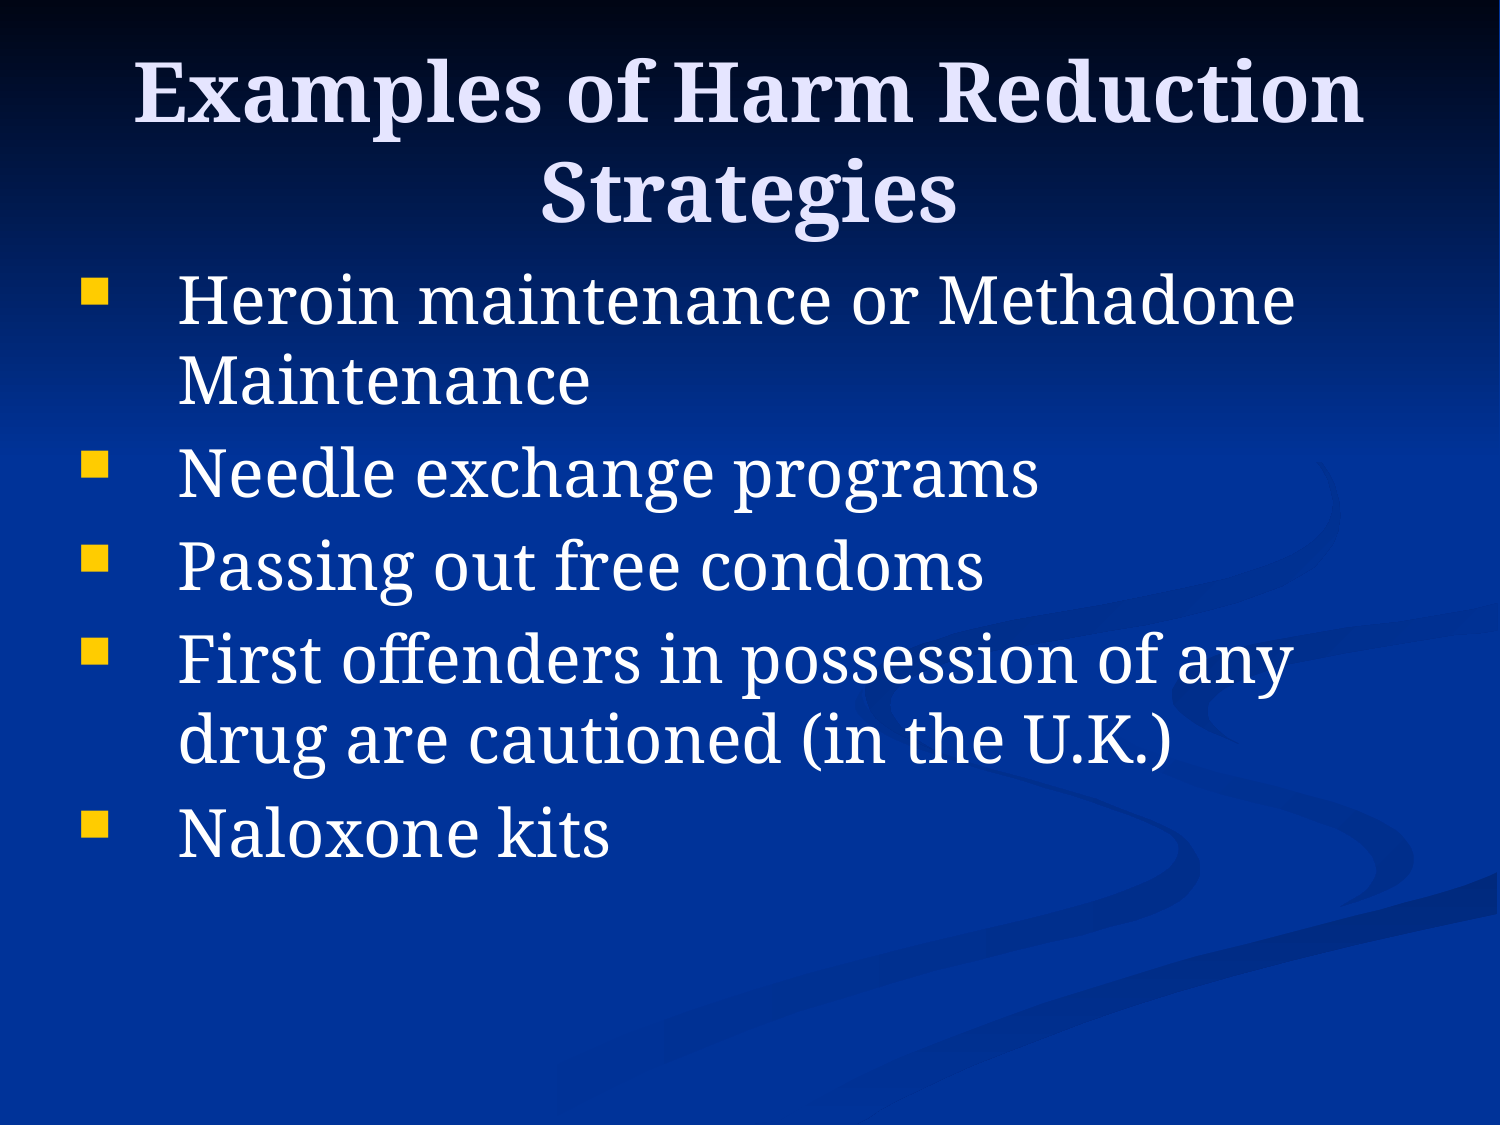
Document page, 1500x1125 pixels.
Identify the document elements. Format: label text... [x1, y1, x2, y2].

title Examples of Harm Reduction Strategies [74, 44, 1426, 233]
list Heroin maintenance or Methadone Maintenance Needle exchange programs Passing out free condoms First offenders in possession of any drug are cautioned (in the U.K.) Naloxone kits [62, 249, 1413, 994]
